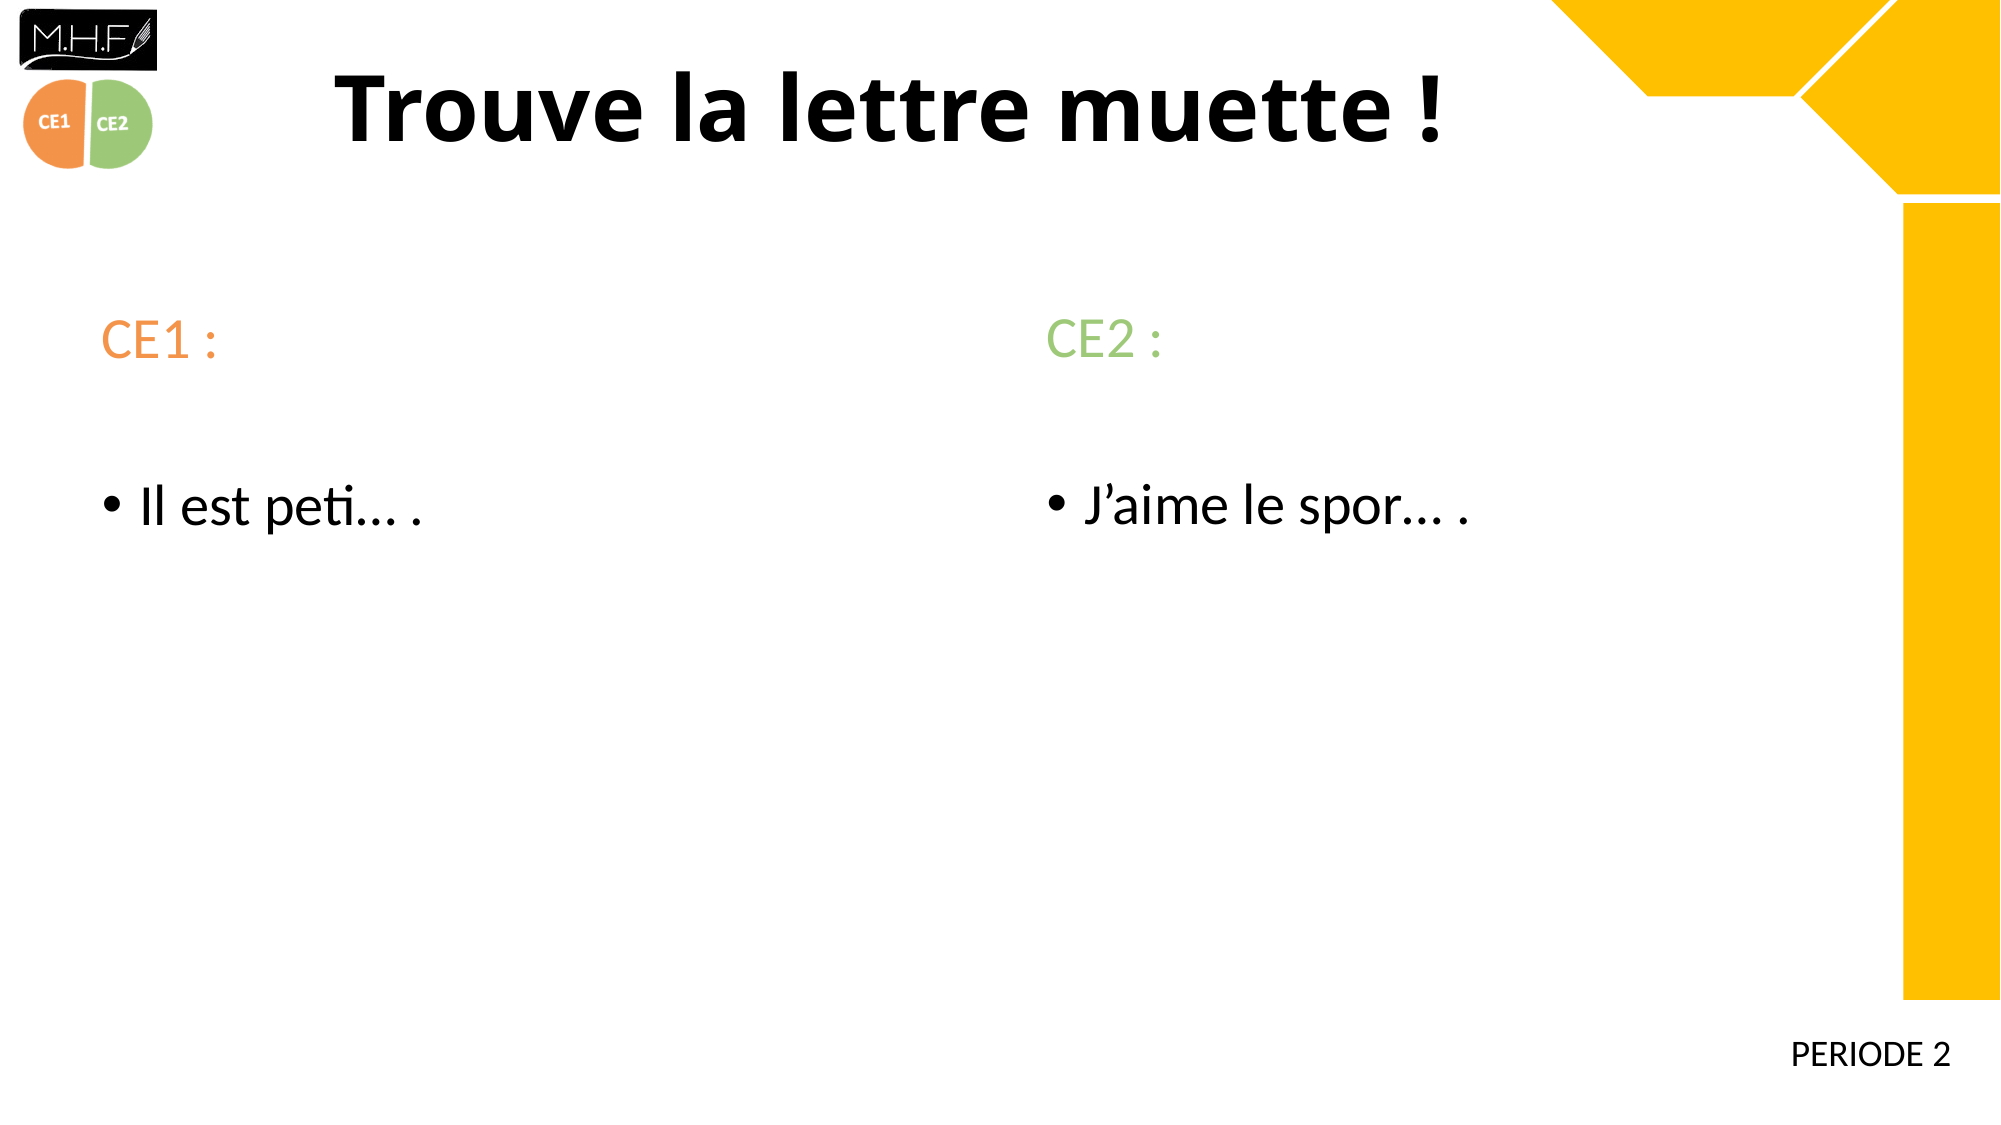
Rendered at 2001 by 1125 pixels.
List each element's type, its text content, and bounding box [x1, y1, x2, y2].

text_box [1902, 202, 2000, 1001]
text_box PERIODE 2 [1362, 1021, 1967, 1125]
picture [1, 7, 177, 207]
text_box [1549, 0, 1892, 98]
text_box [1799, 0, 2000, 196]
text_box CE2 : J’aime le spor… . [1031, 299, 1853, 1014]
list CE1 : Il est peti… . [86, 300, 897, 1015]
title Trouve la lettre muette ! [318, 3, 1865, 221]
